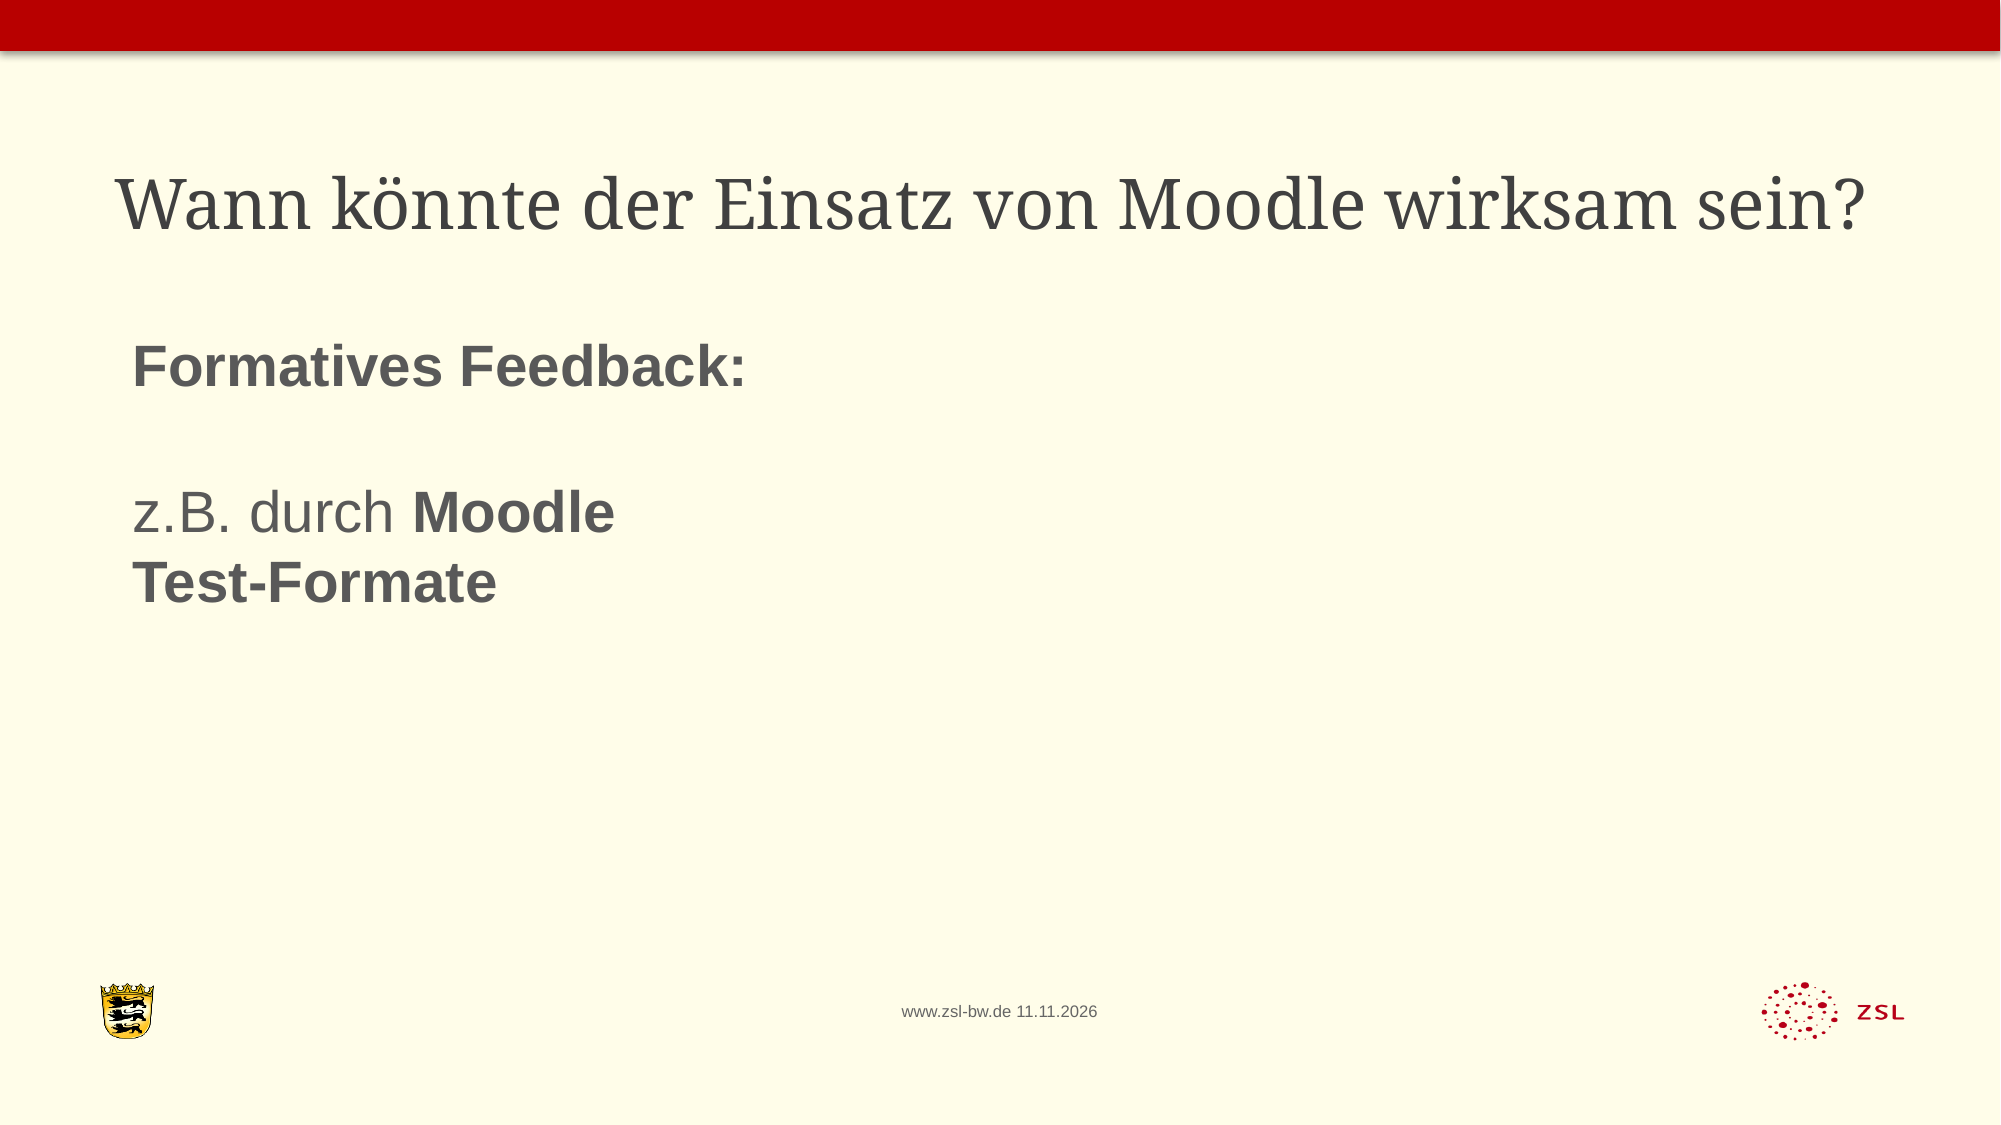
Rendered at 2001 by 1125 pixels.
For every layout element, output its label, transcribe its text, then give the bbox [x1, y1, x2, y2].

picture [98, 981, 156, 1041]
title Wann könnte der Einsatz von Moodle wirksam sein? [99, 113, 1900, 289]
picture [1760, 981, 1905, 1041]
list Formatives Feedback: z.B. durch Moodle Test-Formate [99, 321, 780, 983]
